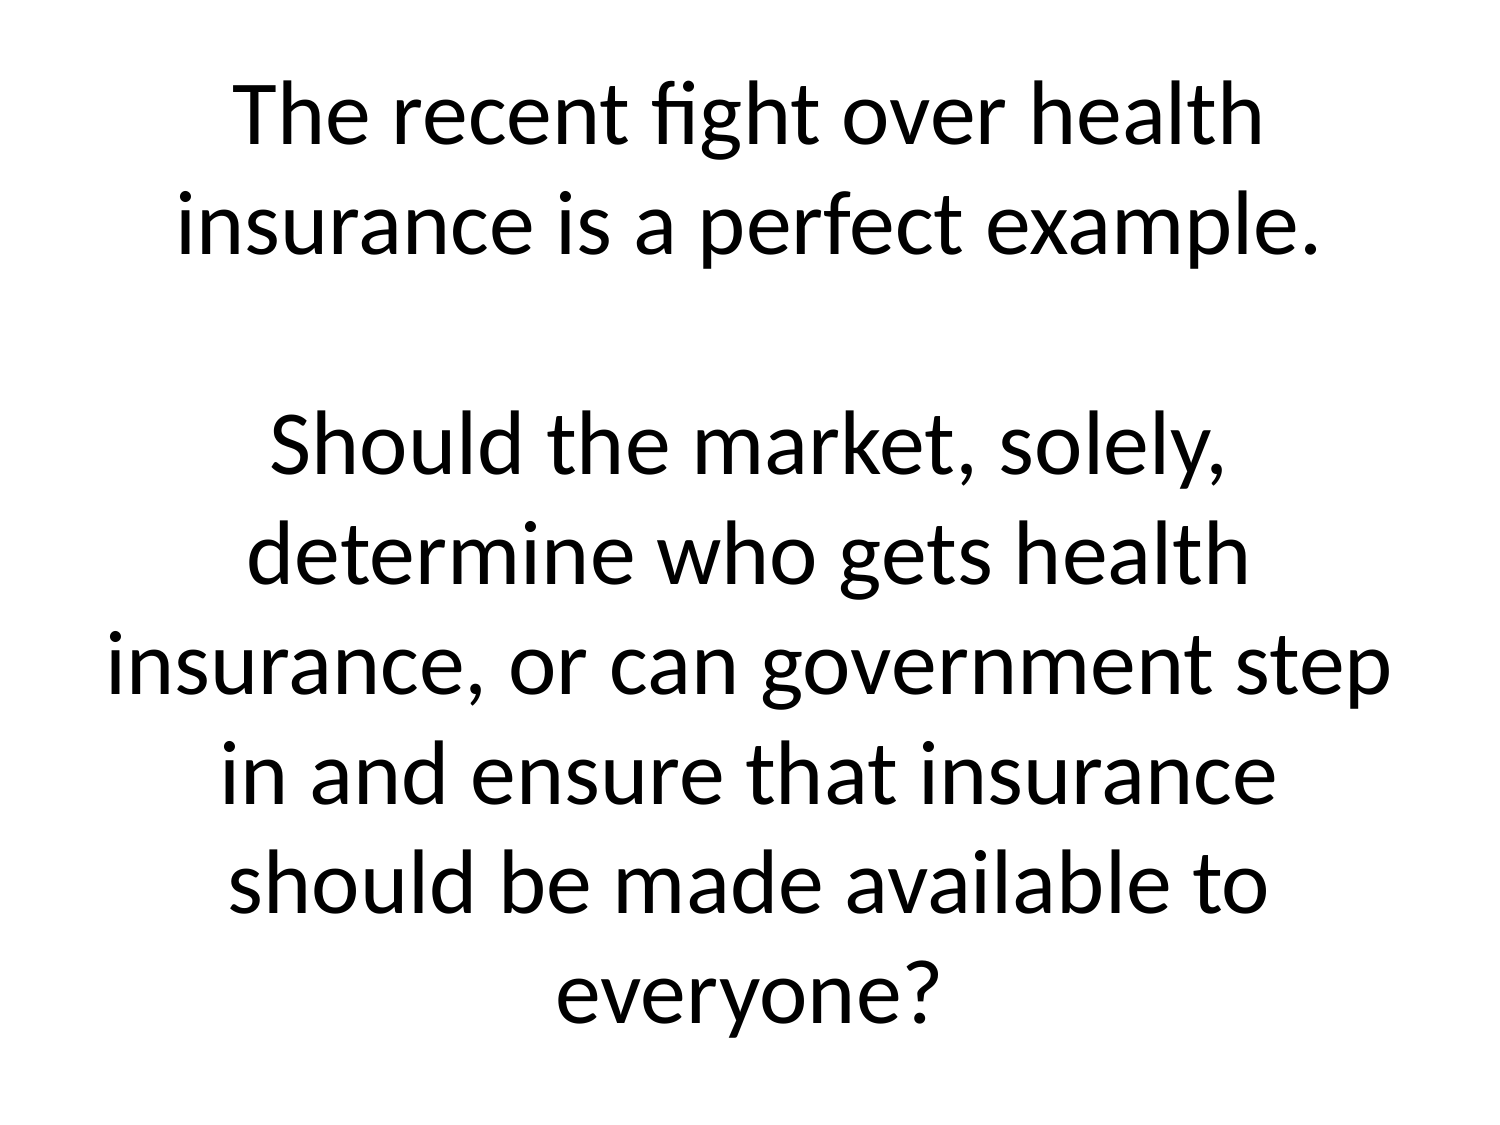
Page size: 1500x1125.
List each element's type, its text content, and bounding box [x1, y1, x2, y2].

title The recent fight over health insurance is a perfect example. Should the market, solely, determine who gets health insurance, or can government step in and ensure that insurance should be made available to everyone? [74, 44, 1426, 1051]
